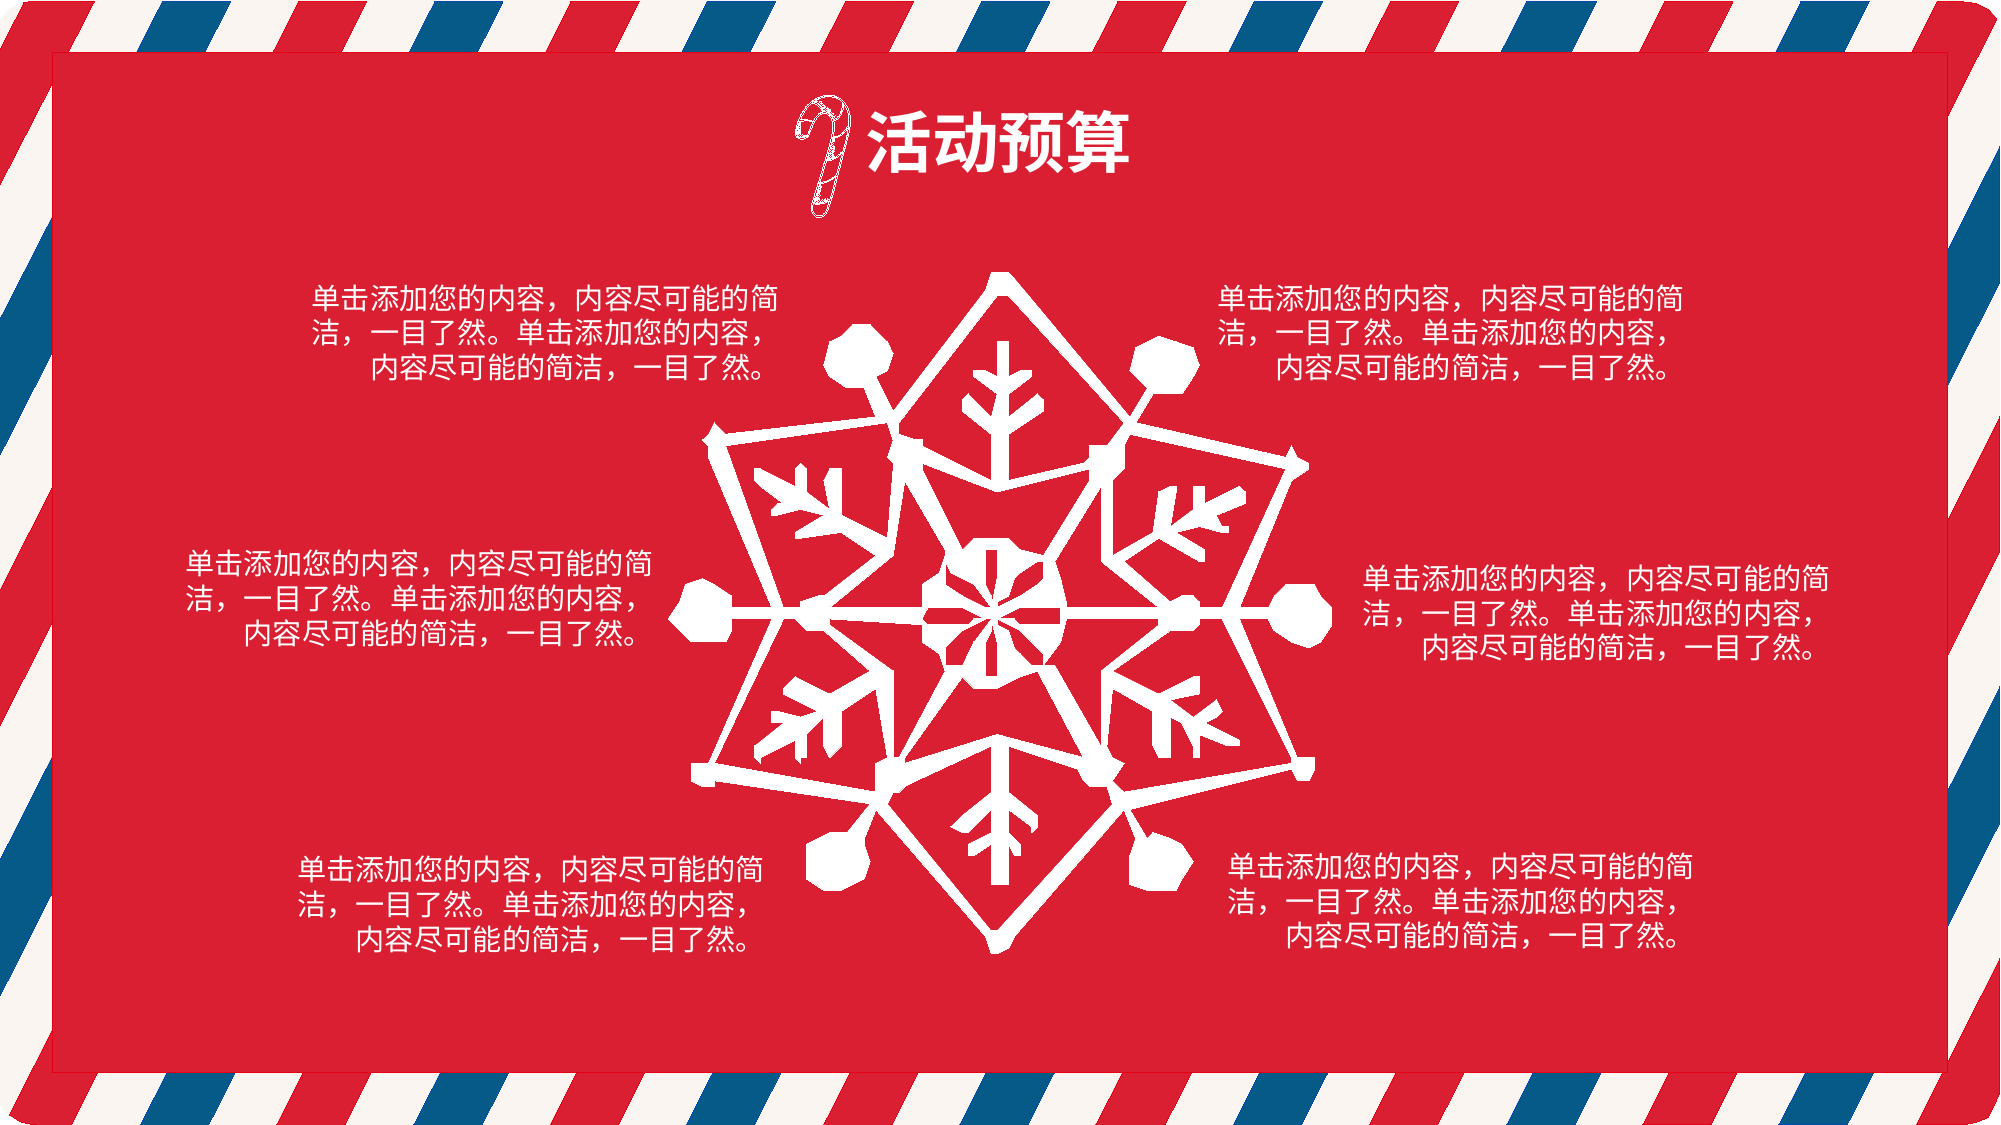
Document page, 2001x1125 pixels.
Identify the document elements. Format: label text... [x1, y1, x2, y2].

text_box 单击添加您的内容，内容尽可能的简洁，一目了然。单击添加您的内容，内容尽可能的简洁，一目了然。 [1346, 552, 1846, 673]
text_box 单击添加您的内容，内容尽可能的简洁，一目了然。单击添加您的内容，内容尽可能的简洁，一目了然。 [168, 538, 668, 658]
text_box 单击添加您的内容，内容尽可能的简洁，一目了然。单击添加您的内容，内容尽可能的简洁，一目了然。 [295, 272, 795, 393]
text_box 单击添加您的内容，内容尽可能的简洁，一目了然。单击添加您的内容，内容尽可能的简洁，一目了然。 [1200, 272, 1700, 393]
text_box 活动预算 [850, 93, 1551, 188]
text_box [795, 95, 851, 218]
text_box 单击添加您的内容，内容尽可能的简洁，一目了然。单击添加您的内容，内容尽可能的简洁，一目了然。 [280, 844, 780, 964]
text_box 单击添加您的内容，内容尽可能的简洁，一目了然。单击添加您的内容，内容尽可能的简洁，一目了然。 [1210, 840, 1710, 961]
text_box [668, 272, 1332, 954]
